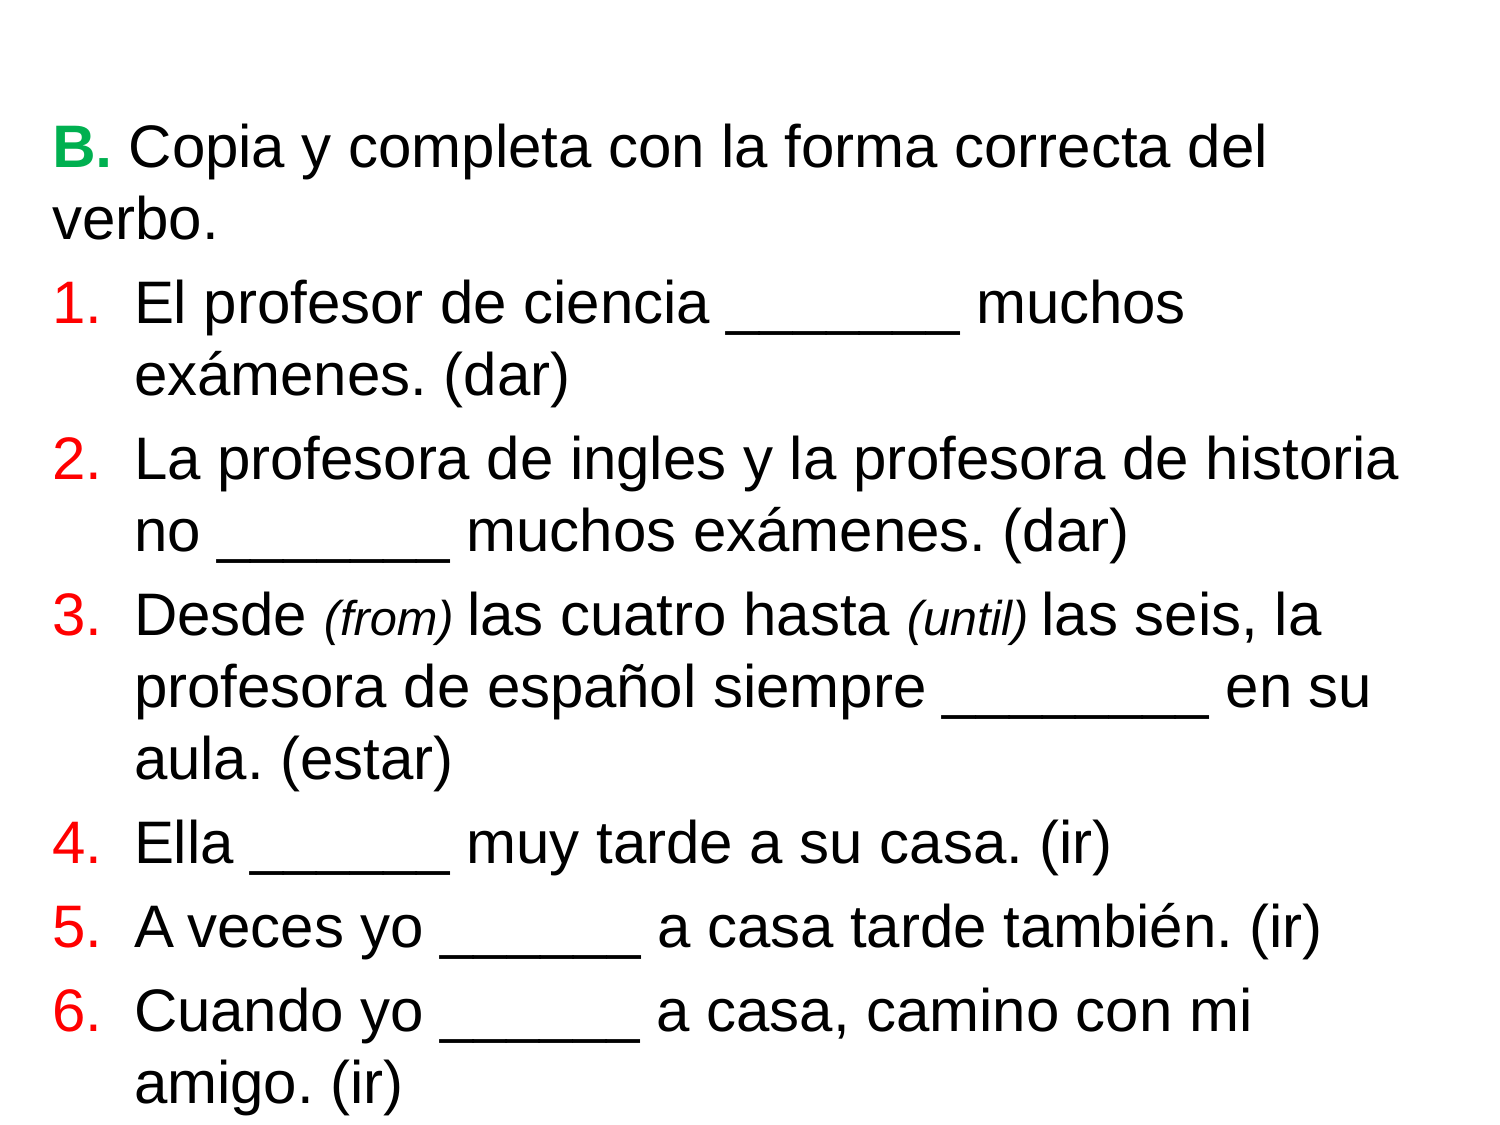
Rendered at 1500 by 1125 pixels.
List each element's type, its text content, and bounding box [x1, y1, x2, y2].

text_box B. Copia y completa con la forma correcta del verbo. El profesor de ciencia _______ muchos exámenes. (dar) La profesora de ingles y la profesora de historia no _______ muchos exámenes. (dar) Desde (from) las cuatro hasta (until) las seis, la profesora de español siempre ________ en su aula. (estar) Ella ______ muy tarde a su casa. (ir) A veces yo ______ a casa tarde también. (ir) Cuando yo ______ a casa, camino con mi amigo. (ir) [37, 99, 1463, 1125]
